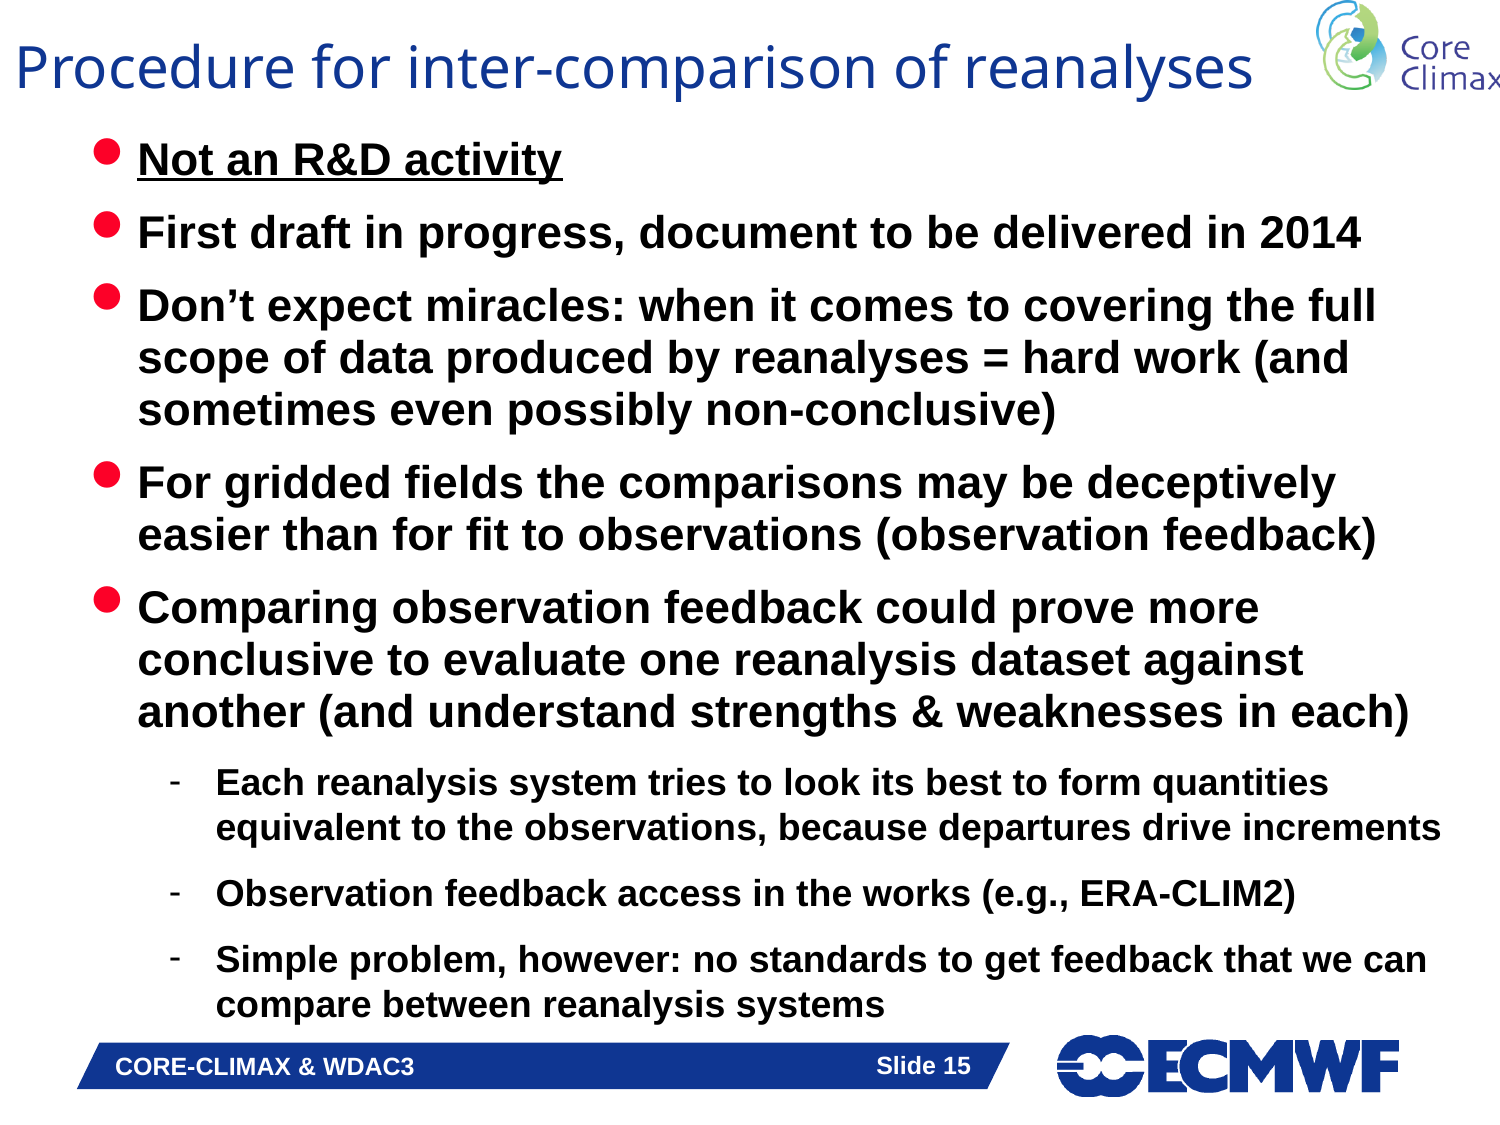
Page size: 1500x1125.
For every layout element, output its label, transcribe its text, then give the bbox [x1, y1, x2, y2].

list Not an R&D activity First draft in progress, document to be delivered in 2014 Don’t expect miracles: when it comes to covering the full scope of data produced by reanalyses = hard work (and sometimes even possibly non-conclusive) For gridded fields the comparisons may be deceptively easier than for fit to observations (observation feedback) Comparing observation feedback could prove more conclusive to evaluate one reanalysis dataset against another (and understand strengths & weaknesses in each) Each reanalysis system tries to look its best to form quantities equivalent to the observations, because departures drive increments Observation feedback access in the works (e.g., ERA-CLIM2) Simple problem, however: no standards to get feedback that we can compare between reanalysis systems [75, 125, 1471, 1059]
footer CORE-CLIMAX & WDAC3 [100, 1042, 798, 1108]
picture [1316, 0, 1500, 7]
slide_number Slide 15 [809, 1042, 987, 1106]
title Procedure for inter-comparison of reanalyses [0, 7, 1500, 124]
picture [1057, 1059, 1399, 1097]
